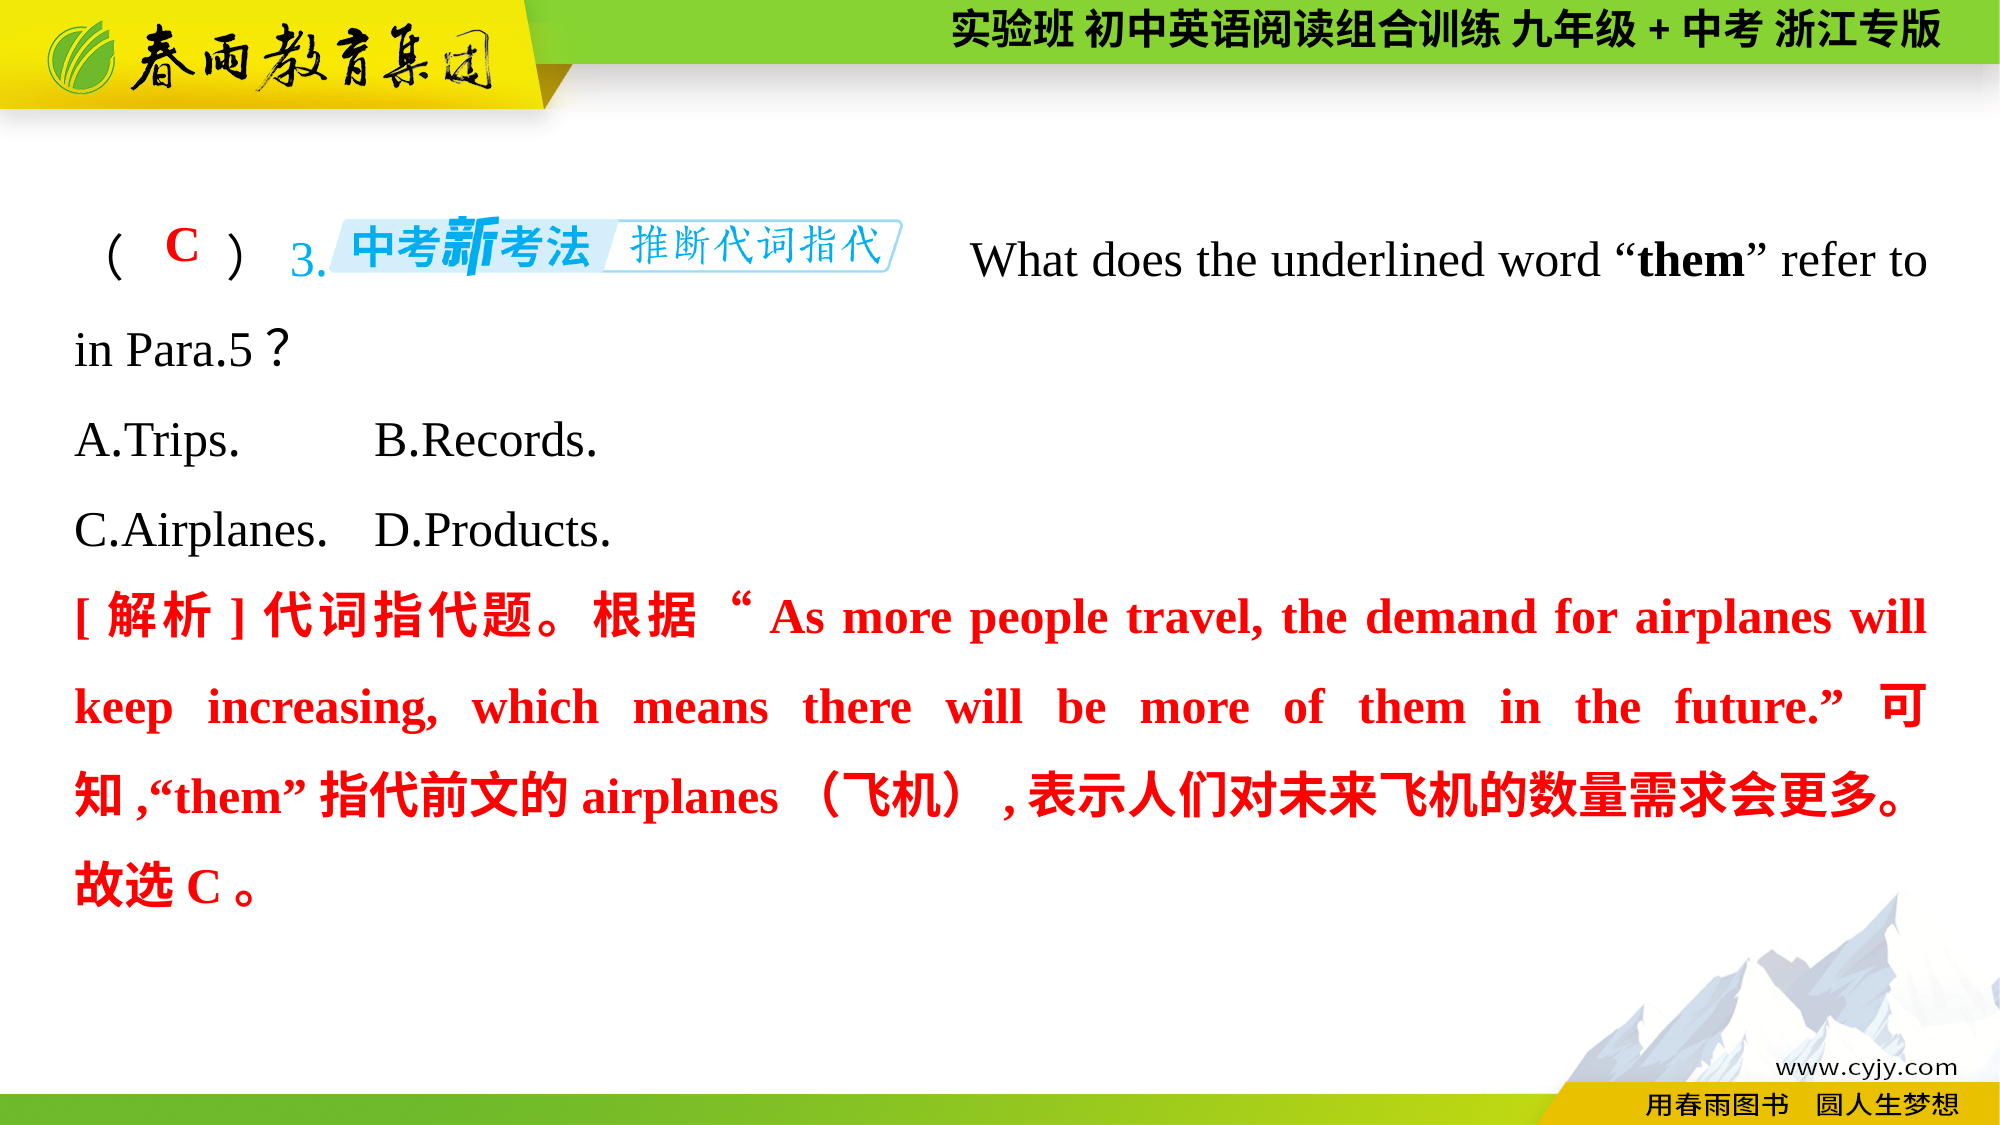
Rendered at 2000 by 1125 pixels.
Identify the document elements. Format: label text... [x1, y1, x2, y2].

text_box [解析]代词指代题。根据“As more people travel, the demand for airplanes will keep increasing, which means there will be more of them in the future.”可知,“them”指代前文的airplanes（飞机）,表示人们对未来飞机的数量需求会更多。故选C。 [59, 546, 1944, 921]
list （ ）3. What does the underlined word “them” refer to in Para.5？ A.Trips. B.Records. C.Airplanes. D.Products. [59, 188, 1944, 546]
picture [0, 0, 2000, 1125]
text_box C [149, 203, 216, 279]
